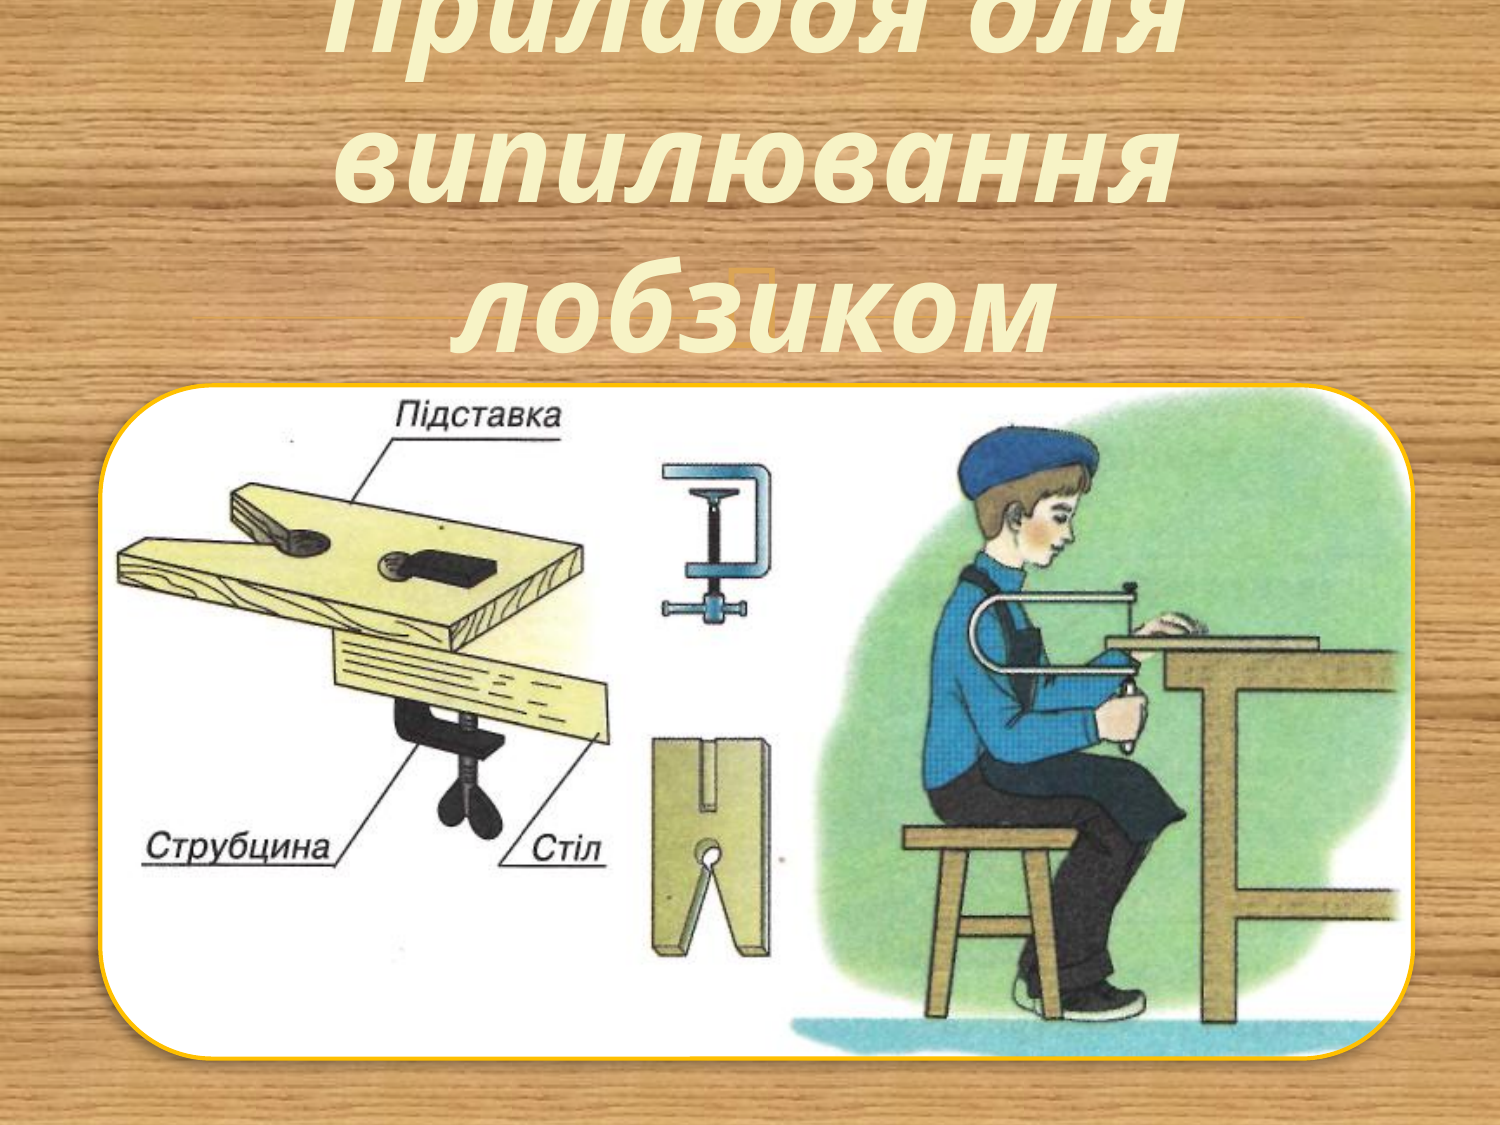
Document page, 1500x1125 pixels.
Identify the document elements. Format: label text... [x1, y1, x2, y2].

picture [101, 386, 1412, 1060]
title Приладдя для випилювання лобзиком [36, 66, 1478, 240]
